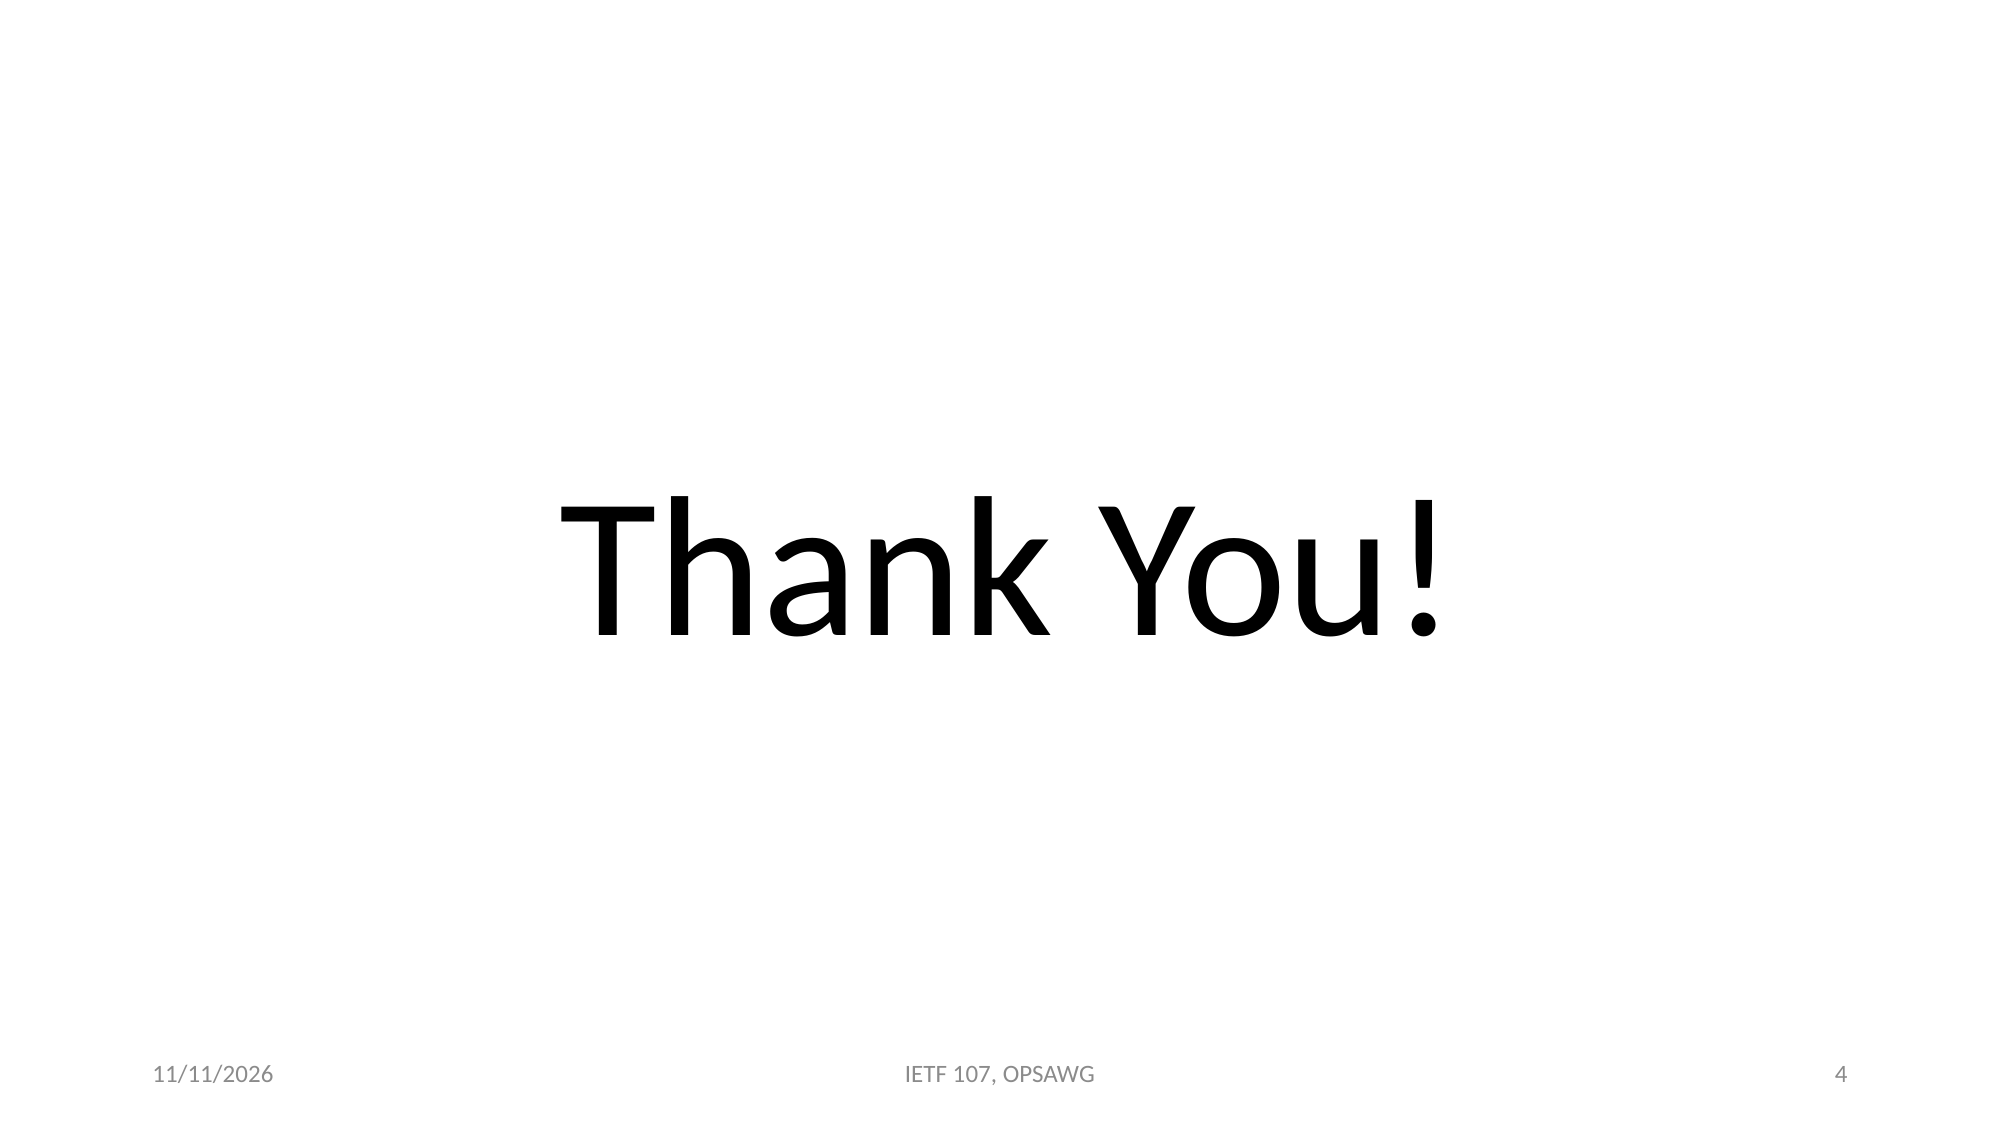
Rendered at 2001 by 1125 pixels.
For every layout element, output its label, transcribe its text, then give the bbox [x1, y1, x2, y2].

footer IETF 107, OPSAWG [662, 1042, 1338, 1103]
slide_number 4 [1412, 1042, 1863, 1103]
text_box Thank You! [102, 427, 1915, 683]
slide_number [137, 1042, 588, 1103]
